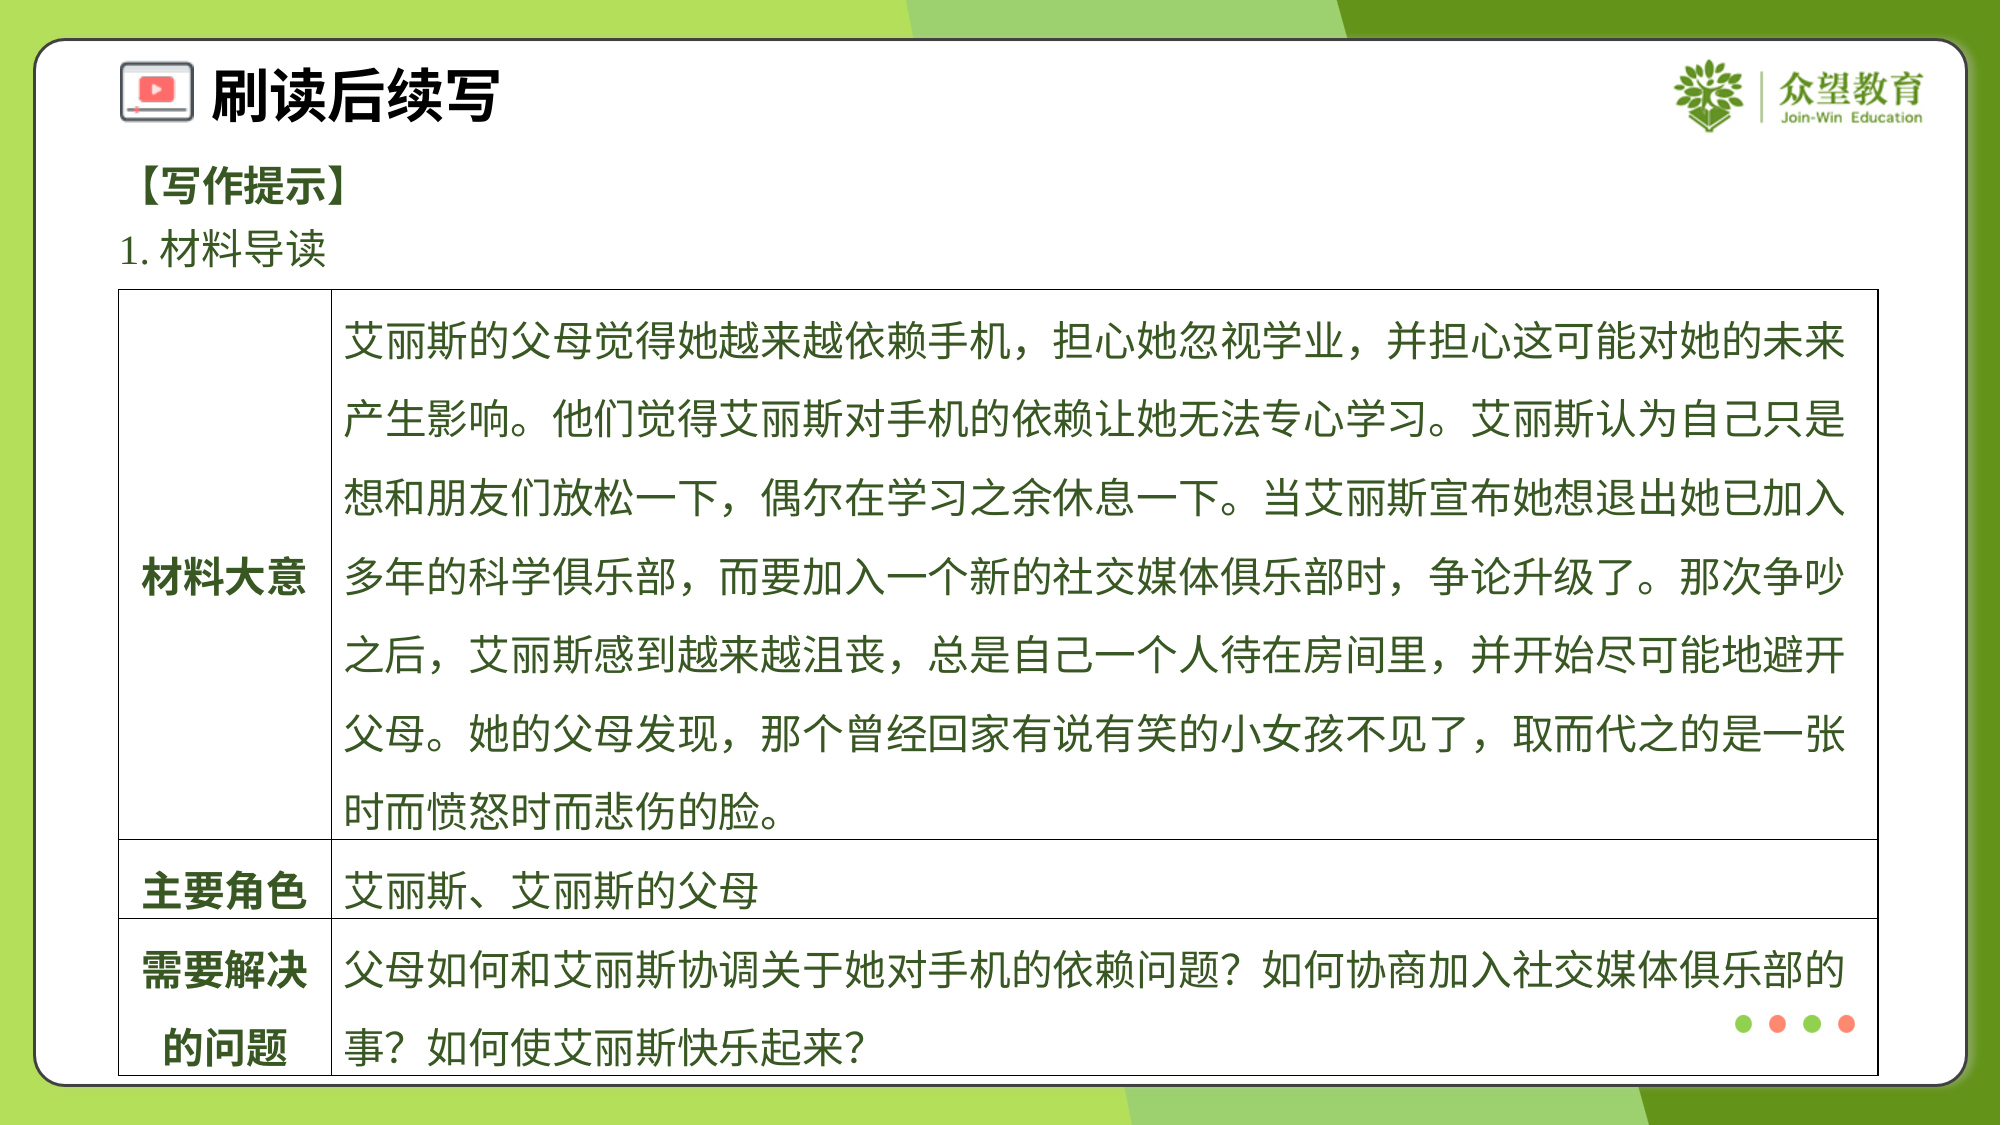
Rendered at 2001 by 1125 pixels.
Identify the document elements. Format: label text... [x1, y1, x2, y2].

table_cell 艾丽斯、艾丽斯的父母 [332, 840, 1877, 918]
table_header 材料大意 [119, 290, 331, 839]
picture [0, 0, 2000, 1125]
table_header 艾丽斯的父母觉得她越来越依赖手机，担心她忽视学业，并担心这可能对她的未来产生影响。他们觉得艾丽斯对手机的依赖让她无法专心学习。艾丽斯认为自己只是想和朋友们放松一下，偶尔在学习之余休息一下。当艾丽斯宣布她想退出她已加入多年的科学俱乐部，而要加入一个新的社交媒体俱乐部时，争论升级了。那次争吵之后，艾丽斯感到越来越沮丧，总是自己一个人待在房间里，并开始尽可能地避开父母。她的父母发现，那个曾经回家有说有笑的小女孩不见了，取而代之的是一张时而愤怒时而悲伤的脸。 [332, 290, 1877, 839]
table_cell 主要角色 [119, 840, 331, 918]
table_cell 需要解决的问题 [119, 919, 331, 1075]
table_cell 父母如何和艾丽斯协调关于她对手机的依赖问题？如何协商加入社交媒体俱乐部的事？如何使艾丽斯快乐起来？ [332, 919, 1877, 1075]
text_box 【写作提示】 1.材料导读 [118, 147, 1883, 268]
